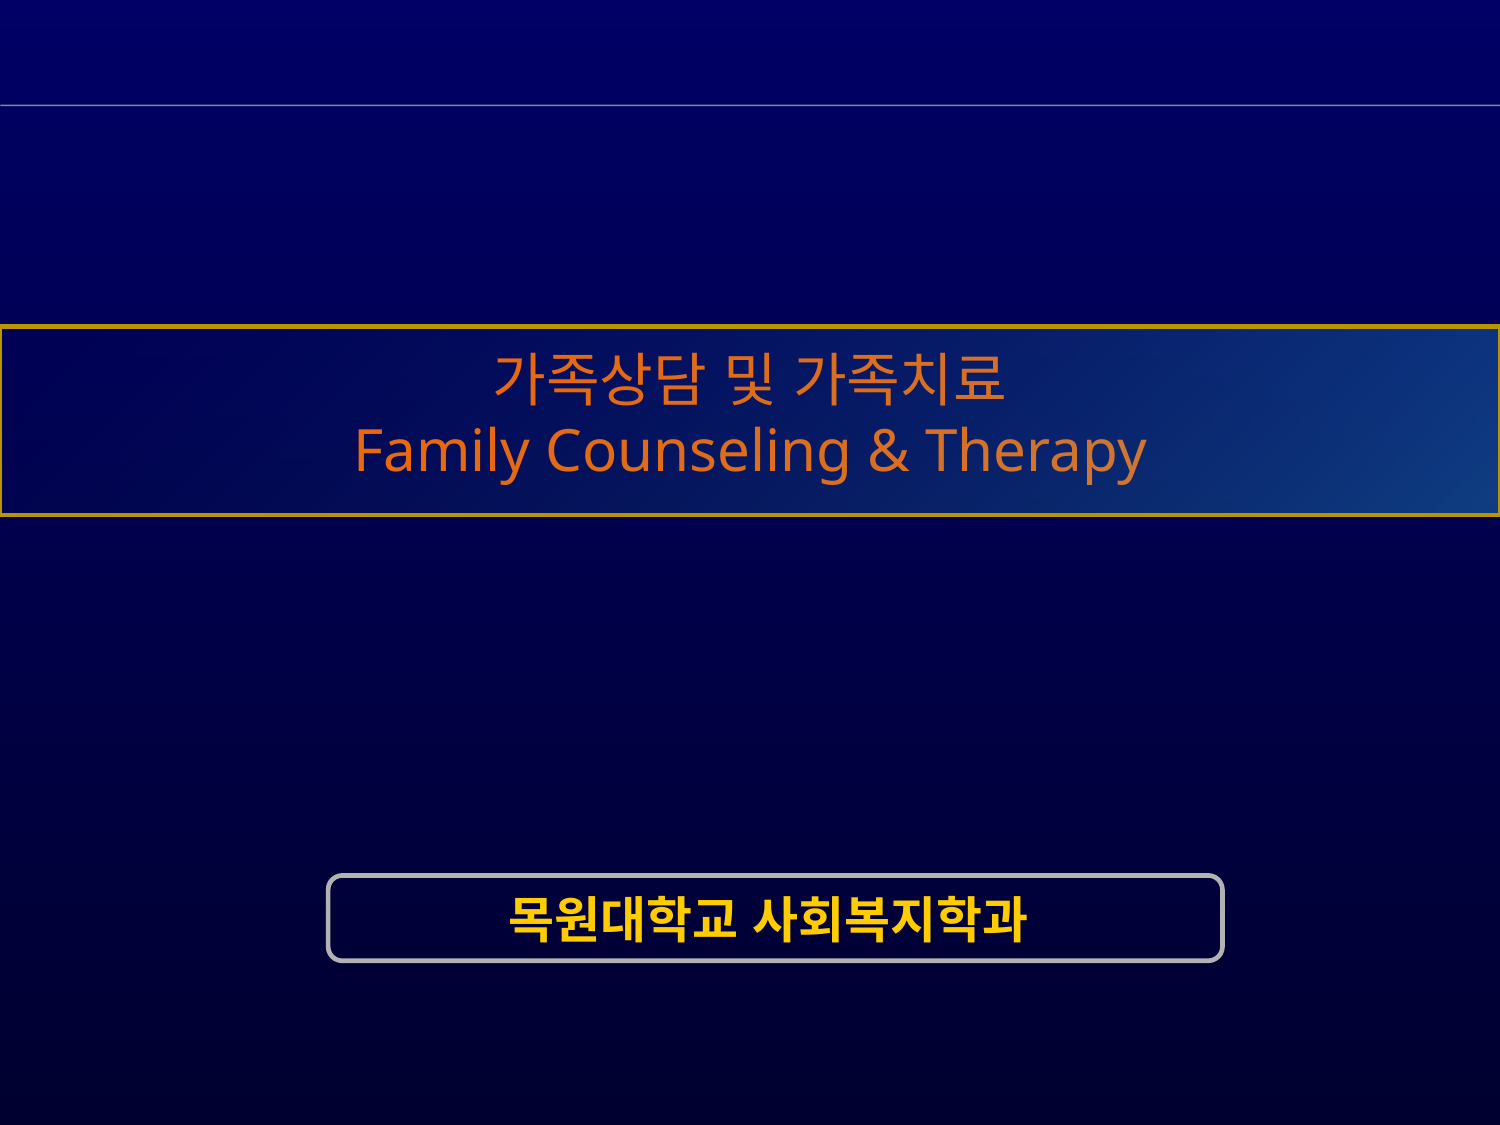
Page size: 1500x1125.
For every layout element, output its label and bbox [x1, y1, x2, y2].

text_box [0, 105, 1500, 962]
